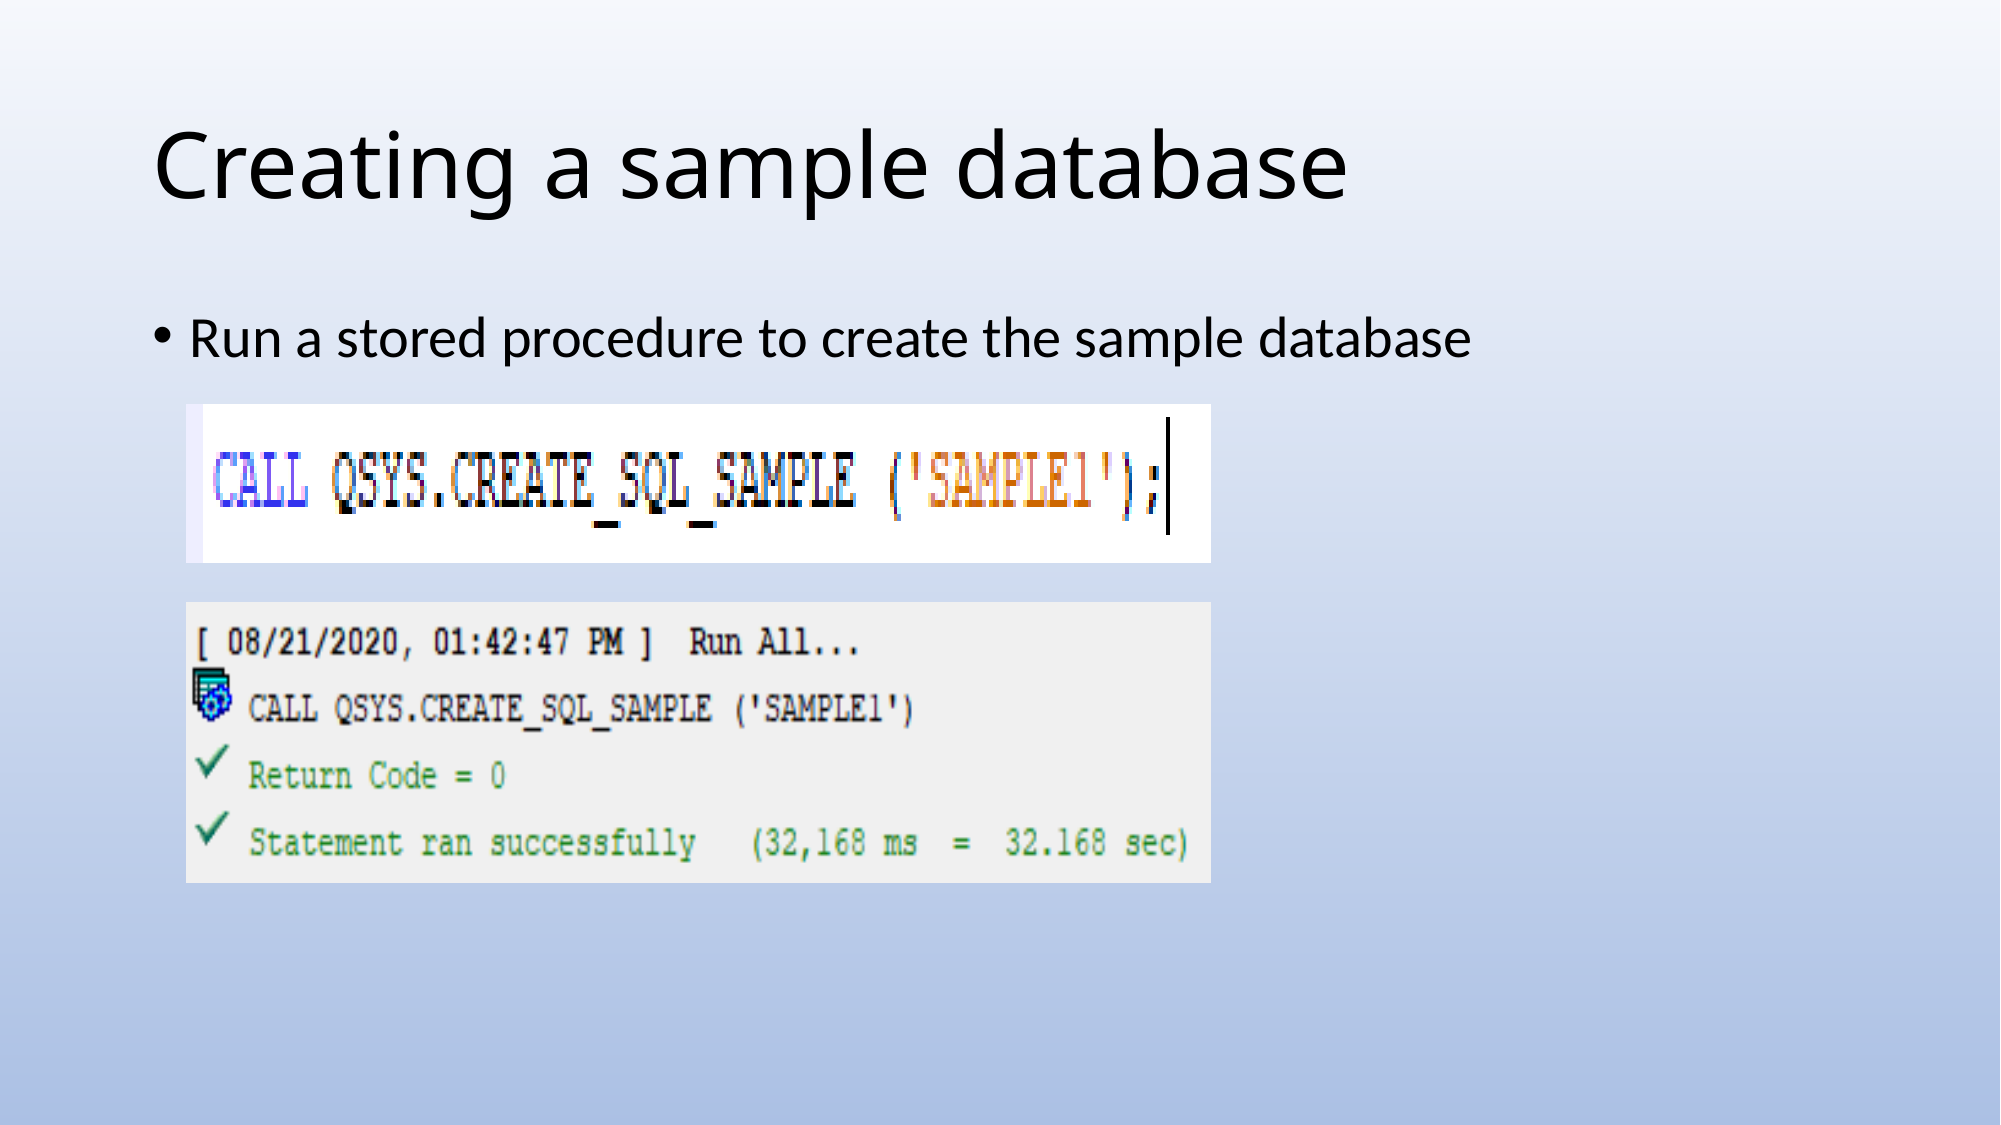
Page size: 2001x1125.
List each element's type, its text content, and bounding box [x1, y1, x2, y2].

picture [186, 404, 1211, 563]
title Creating a sample database [137, 59, 1863, 278]
picture [186, 602, 1211, 883]
list Run a stored procedure to create the sample database [137, 299, 1863, 1014]
